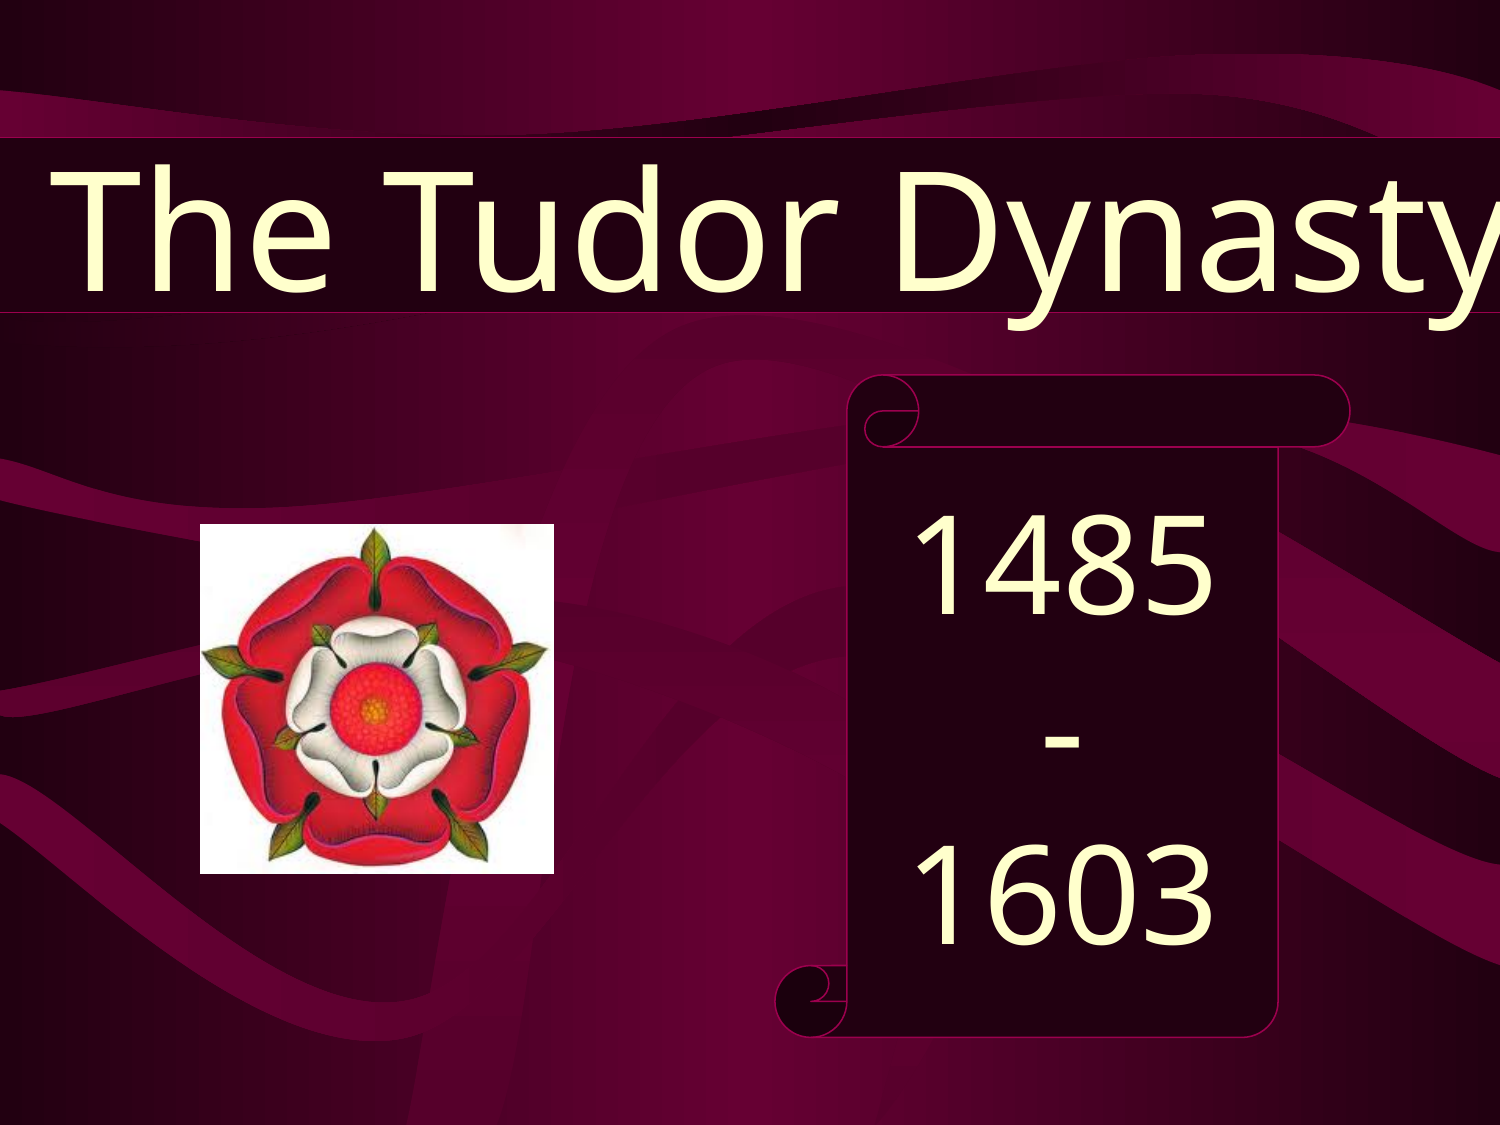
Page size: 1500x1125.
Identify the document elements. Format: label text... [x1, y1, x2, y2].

text_box The Tudor Dynasty [0, 137, 1500, 313]
text_box 1485 - 1603 [774, 374, 1351, 1038]
picture [199, 524, 554, 874]
